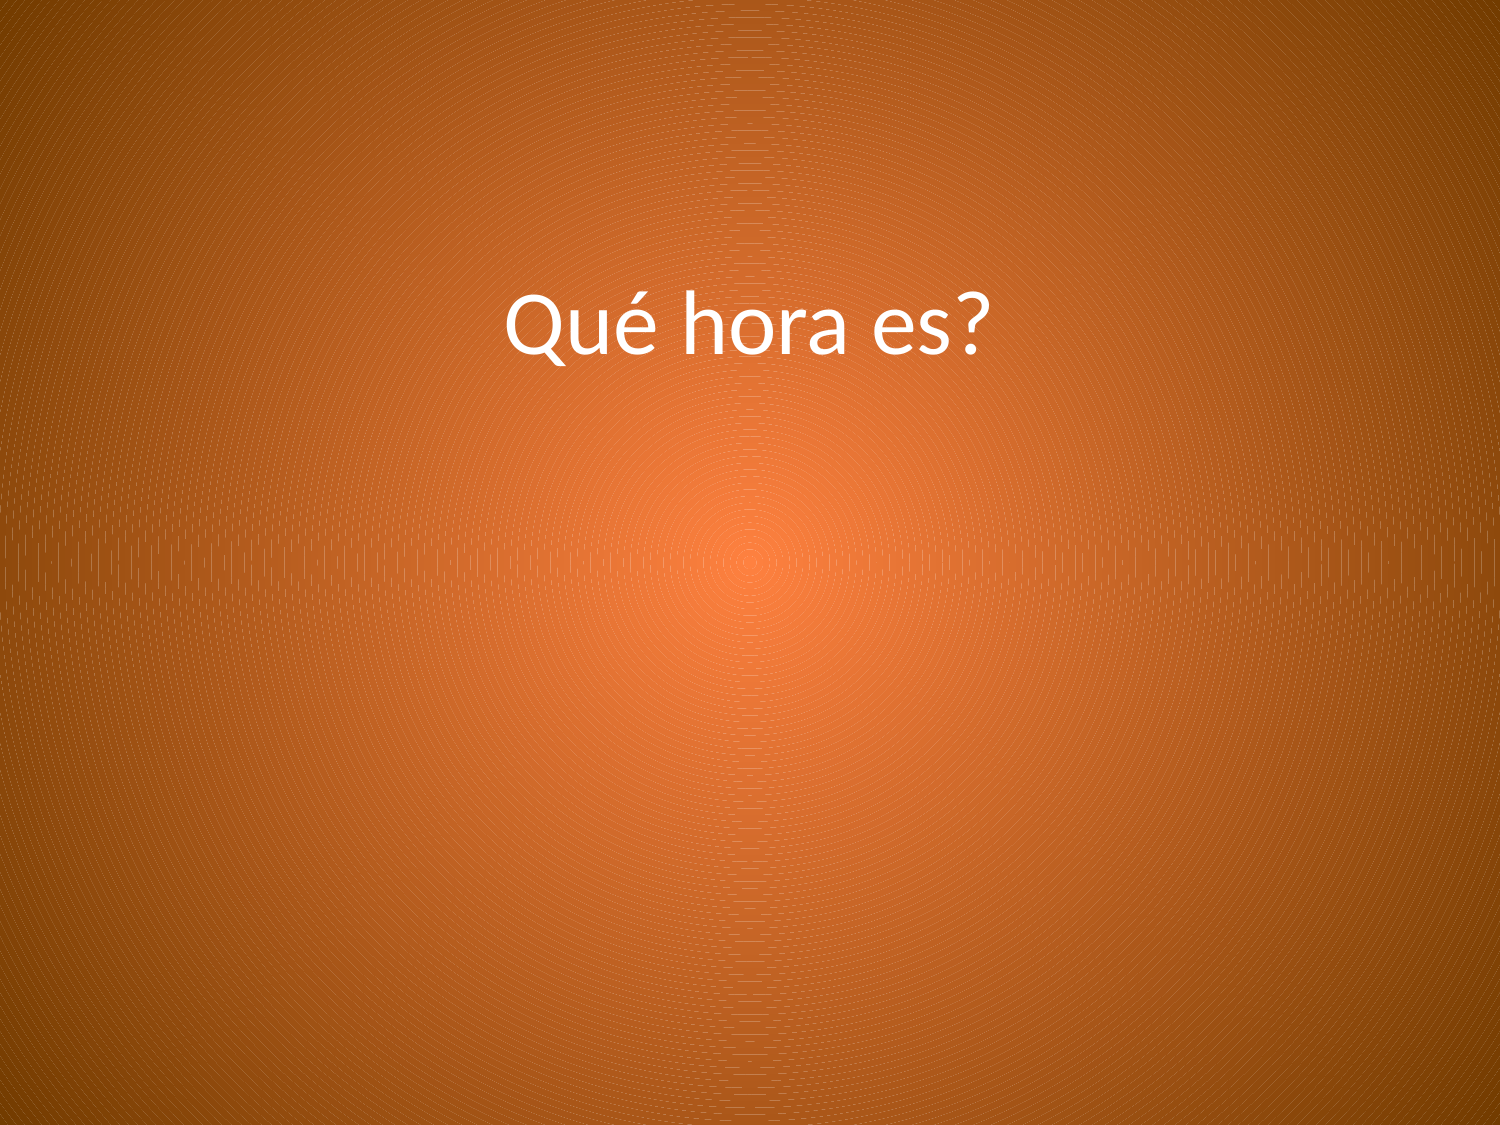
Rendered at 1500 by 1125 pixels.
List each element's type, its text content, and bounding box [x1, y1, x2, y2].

title Qué hora es? [75, 45, 1425, 591]
